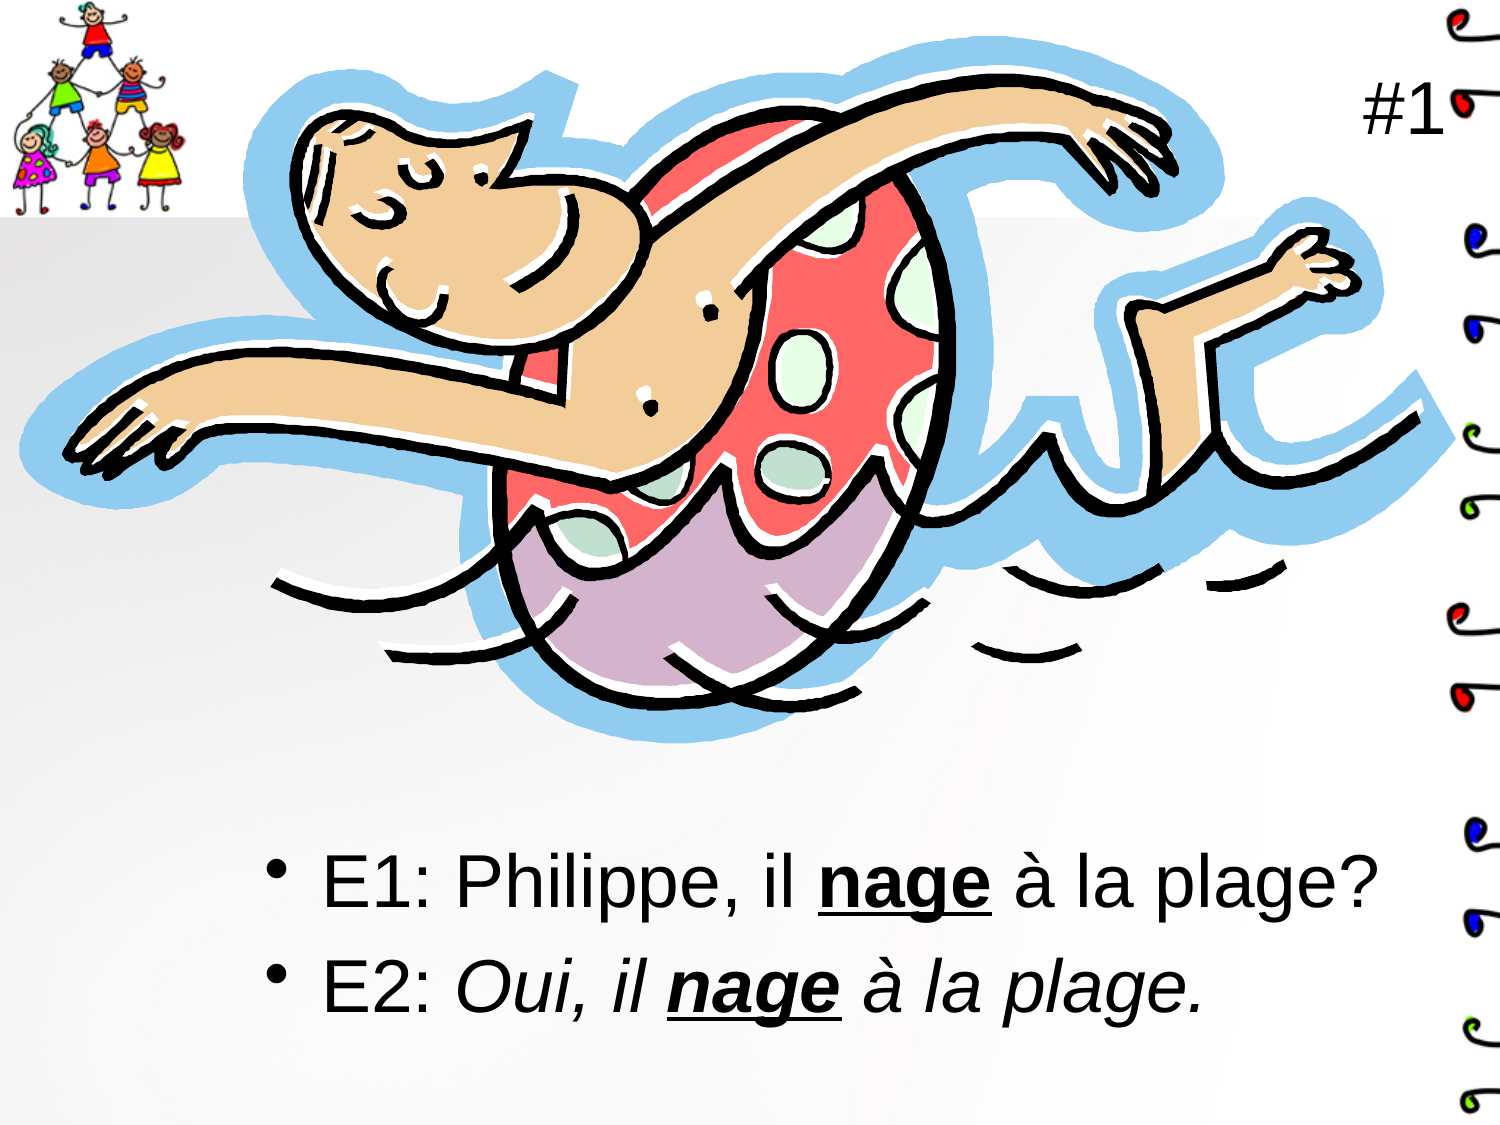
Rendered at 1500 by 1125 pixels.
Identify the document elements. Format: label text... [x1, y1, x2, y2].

list E1: Philippe, il nage à la plage? E2: Oui, il nage à la plage. [249, 824, 1438, 1088]
picture [0, 0, 1500, 1125]
